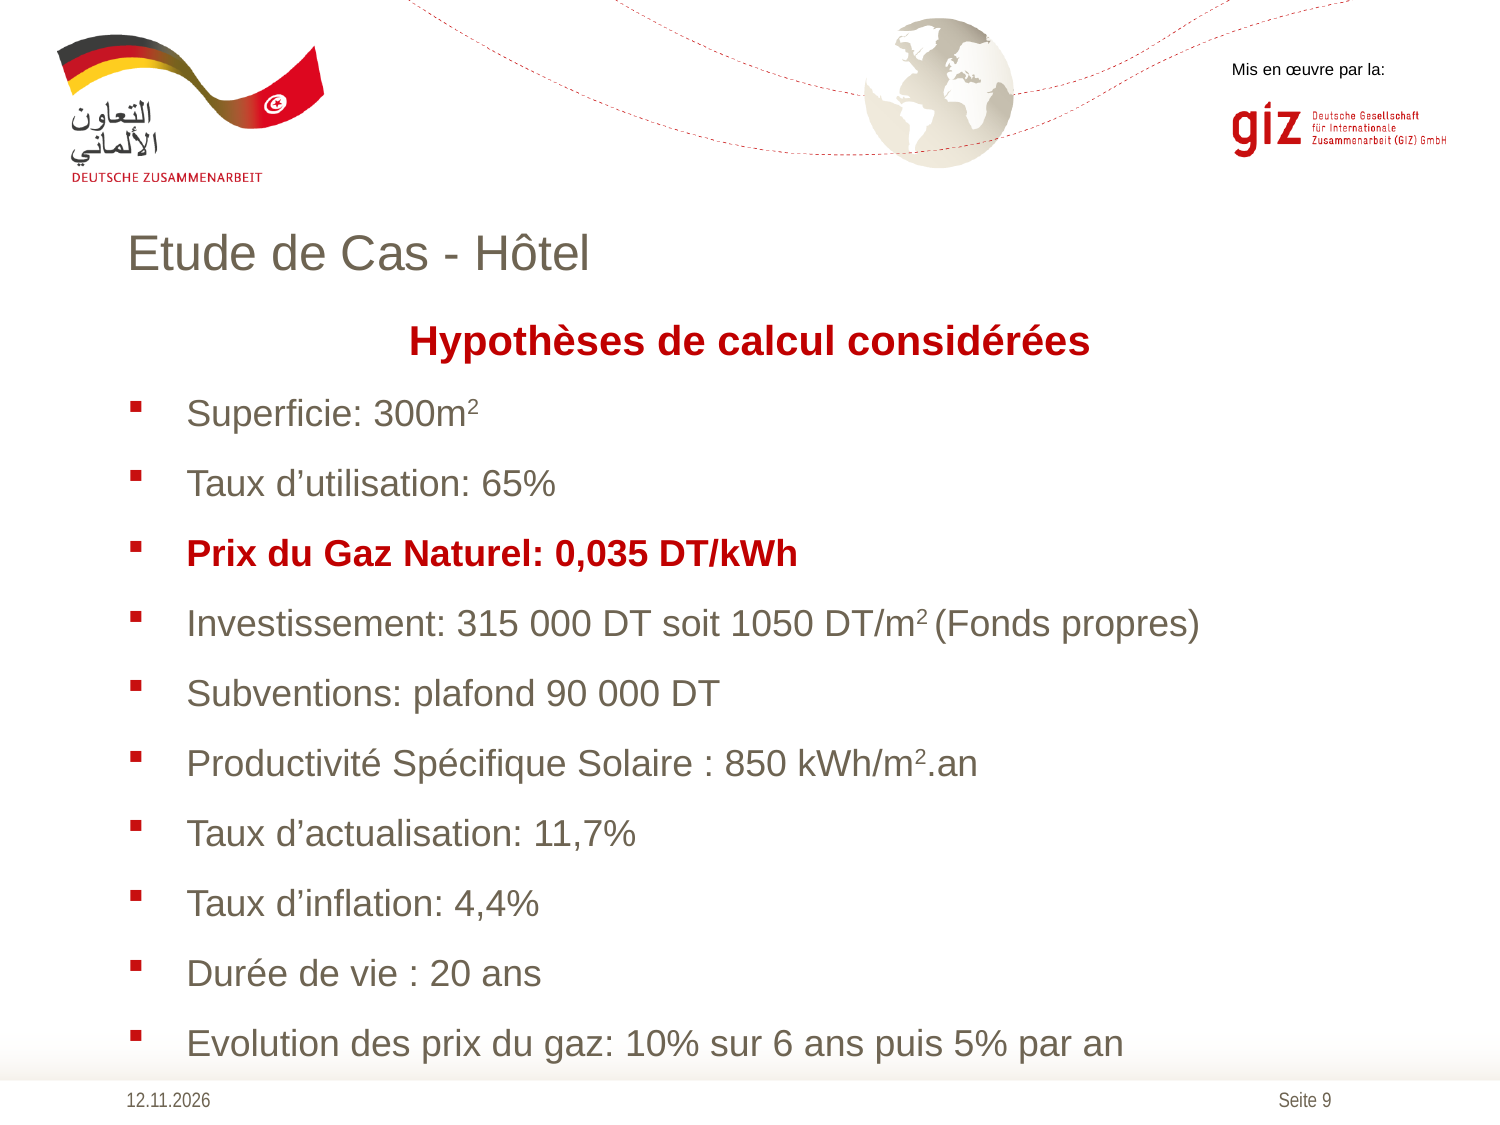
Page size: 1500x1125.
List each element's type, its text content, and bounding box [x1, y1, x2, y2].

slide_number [111, 1079, 325, 1121]
text_box Mis en œuvre par la: [1217, 51, 1421, 87]
picture [0, 959, 1500, 1081]
title Etude de Cas - Hôtel [111, 213, 1389, 305]
list Hypothèses de calcul considérées Superficie: 300m2 Taux d’utilisation: 65% Prix du Gaz Naturel: 0,035 DT/kWh Investissement: 315 000 DT soit 1050 DT/m2 (Fonds propres) Subventions: plafond 90 000 DT Productivité Spécifique Solaire : 850 kWh/m2.an Taux d’actualisation: 11,7% Taux d’inflation: 4,4% Durée de vie : 20 ans Evolution des prix du gaz: 10% sur 6 ans puis 5% par an [111, 305, 1389, 1045]
picture [0, 0, 1500, 184]
